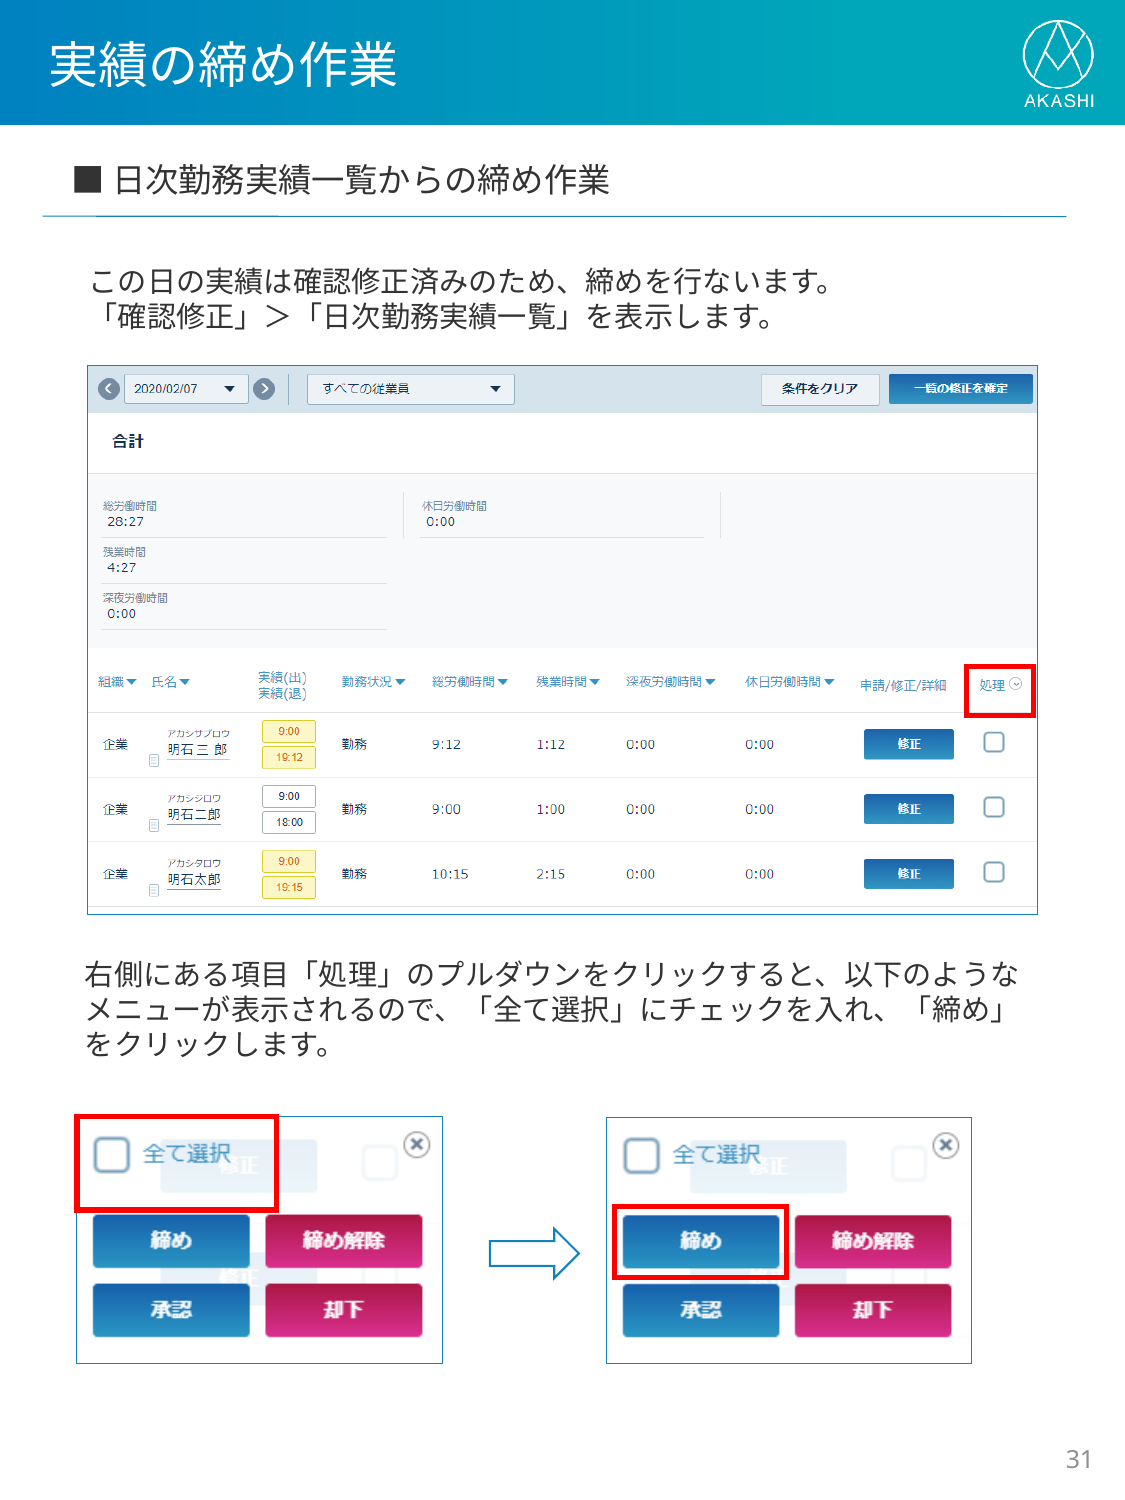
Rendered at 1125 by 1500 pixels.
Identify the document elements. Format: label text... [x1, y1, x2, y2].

title 実績の締め作業 [33, 0, 1045, 123]
text_box ■日次勤務実績一覧からの締め作業 [56, 151, 1034, 207]
picture [76, 1116, 443, 1364]
slide_number 30 [856, 1420, 1110, 1500]
picture [606, 1116, 973, 1364]
picture [1045, 9, 1103, 117]
text_box この日の実績は確認修正済みのため、締めを行ないます。 「確認修正」＞「日次勤務実績一覧」を表示します。 [73, 255, 1045, 341]
picture [87, 365, 1038, 915]
text_box 右側にある項目「処理」のプルダウンをクリックすると、以下のようなメニューが表示されるので、「全て選択」にチェックを入れ、「締め」をクリックします。 [70, 949, 1041, 1069]
text_box [488, 1226, 581, 1281]
